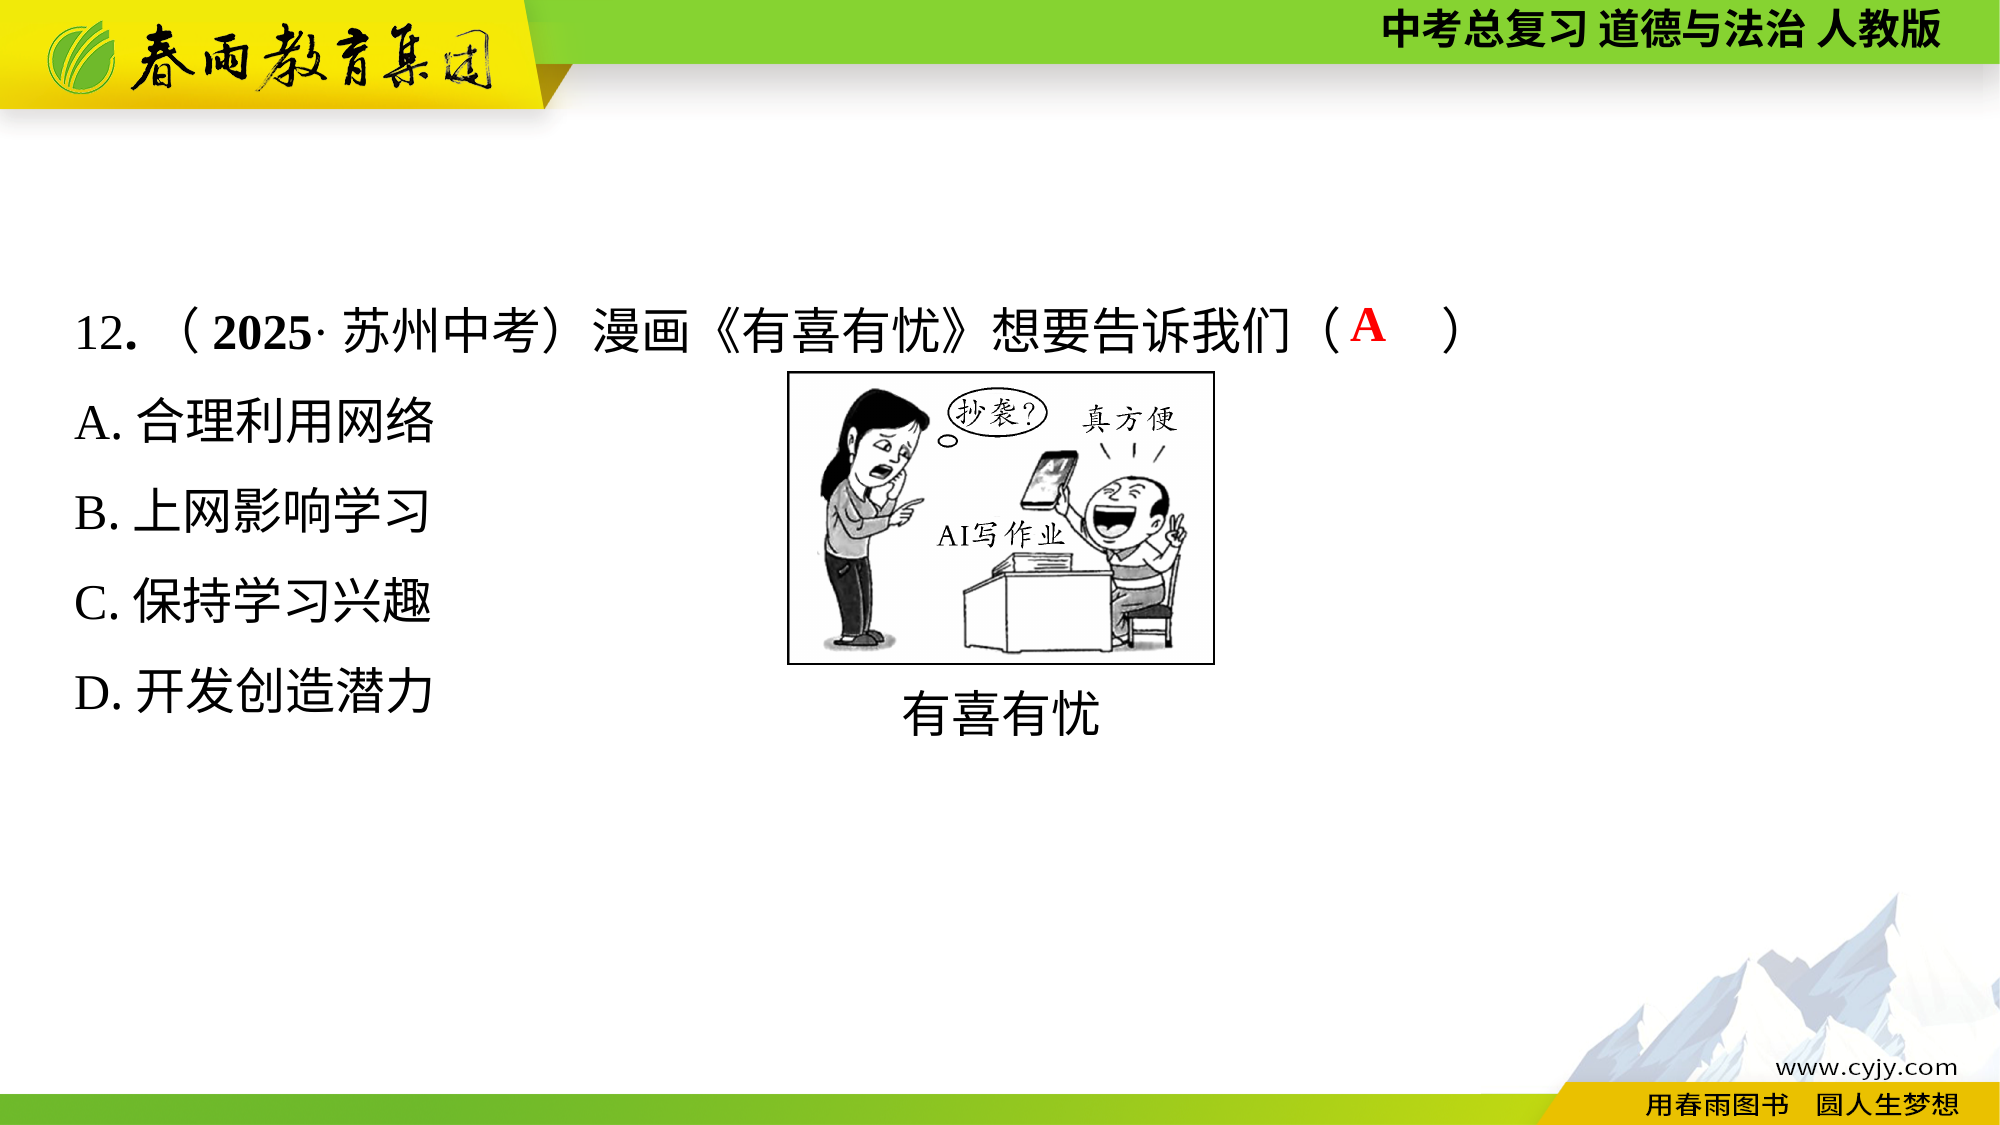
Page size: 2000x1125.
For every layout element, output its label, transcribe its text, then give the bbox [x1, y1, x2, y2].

text_box 有喜有忧 [886, 674, 1117, 750]
text_box A [1335, 284, 1402, 359]
picture [0, 0, 2000, 1125]
list 12.（2025·苏州中考）漫画《有喜有忧》想要告诉我们（ ） A.合理利用网络 B.上网影响学习 C.保持学习兴趣 D.开发创造潜力 [59, 262, 1944, 732]
